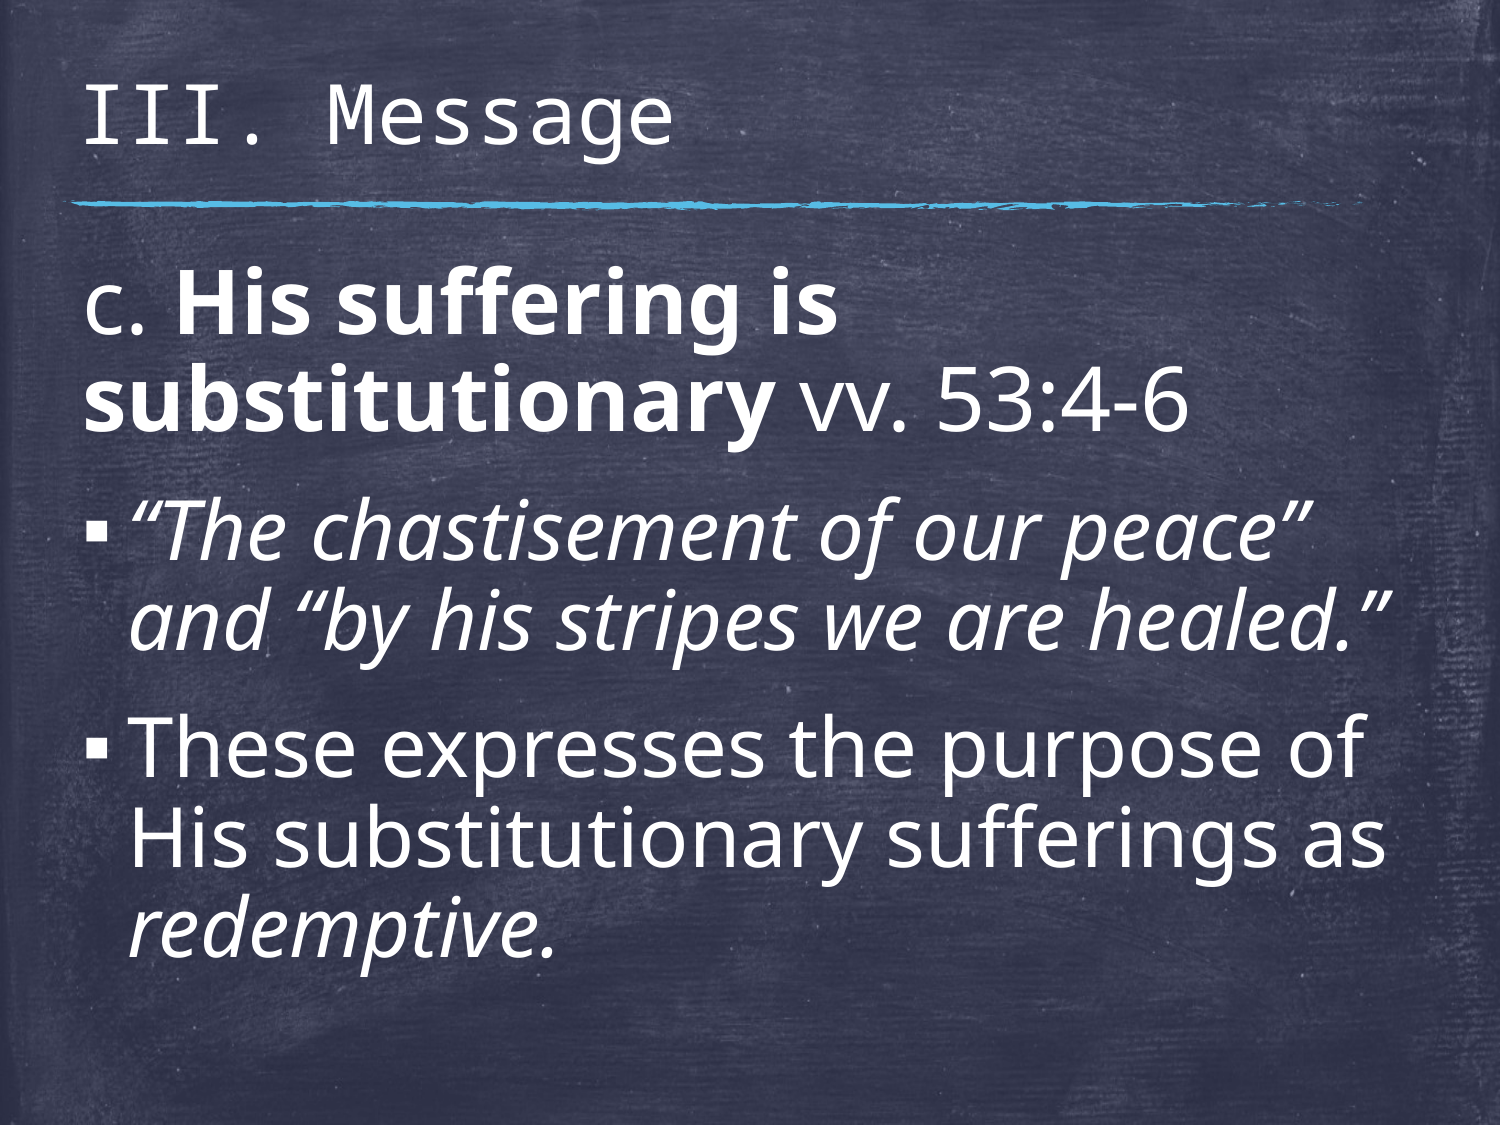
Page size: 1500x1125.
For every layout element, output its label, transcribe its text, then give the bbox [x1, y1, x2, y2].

list c. His suffering is substitutionary vv. 53:4-6 “The chastisement of our peace” and “by his stripes we are healed.” These expresses the purpose of His substitutionary sufferings as redemptive. [67, 249, 1468, 1125]
title III. Message [62, 0, 1298, 171]
